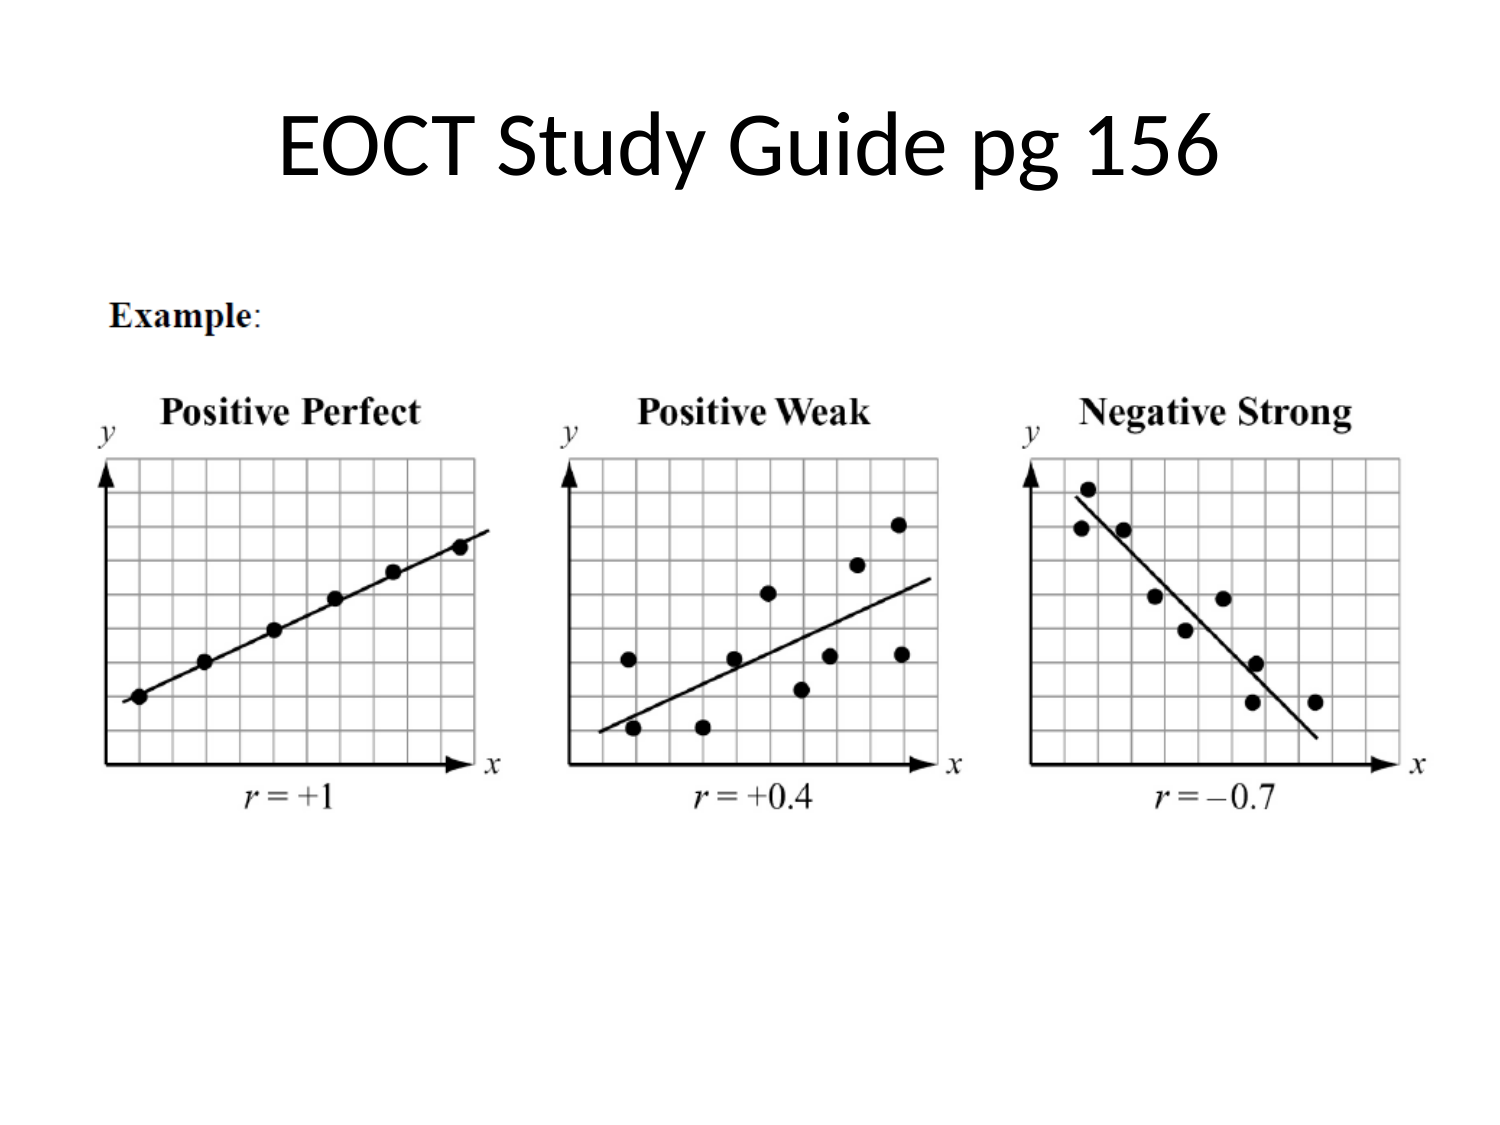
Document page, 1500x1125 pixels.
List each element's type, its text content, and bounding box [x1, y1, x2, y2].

picture [10, 258, 1436, 831]
title EOCT Study Guide pg 156 [75, 45, 1425, 233]
